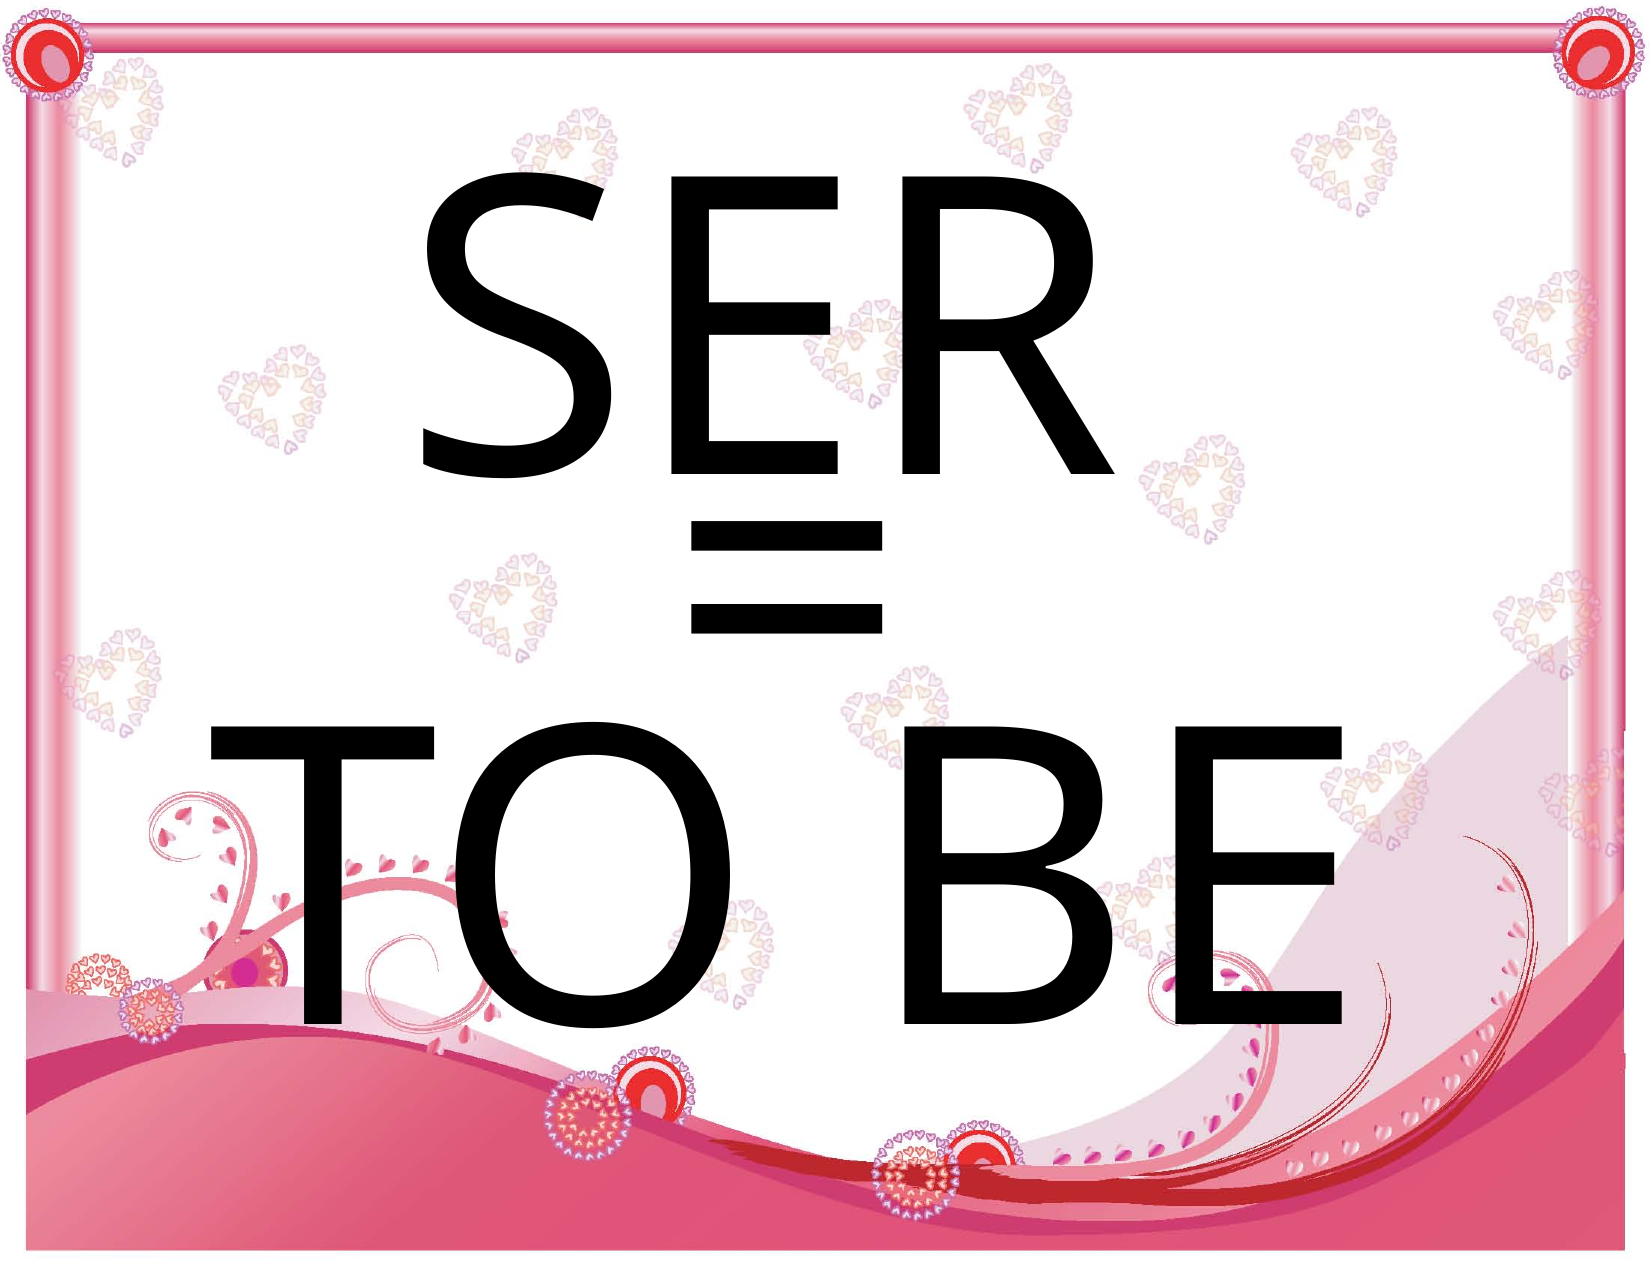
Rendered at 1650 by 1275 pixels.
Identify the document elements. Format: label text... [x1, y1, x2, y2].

text_box SER [124, 50, 1400, 292]
text_box TO BE [149, 737, 1425, 979]
picture [0, 0, 1650, 1275]
text_box = [149, 437, 1425, 679]
